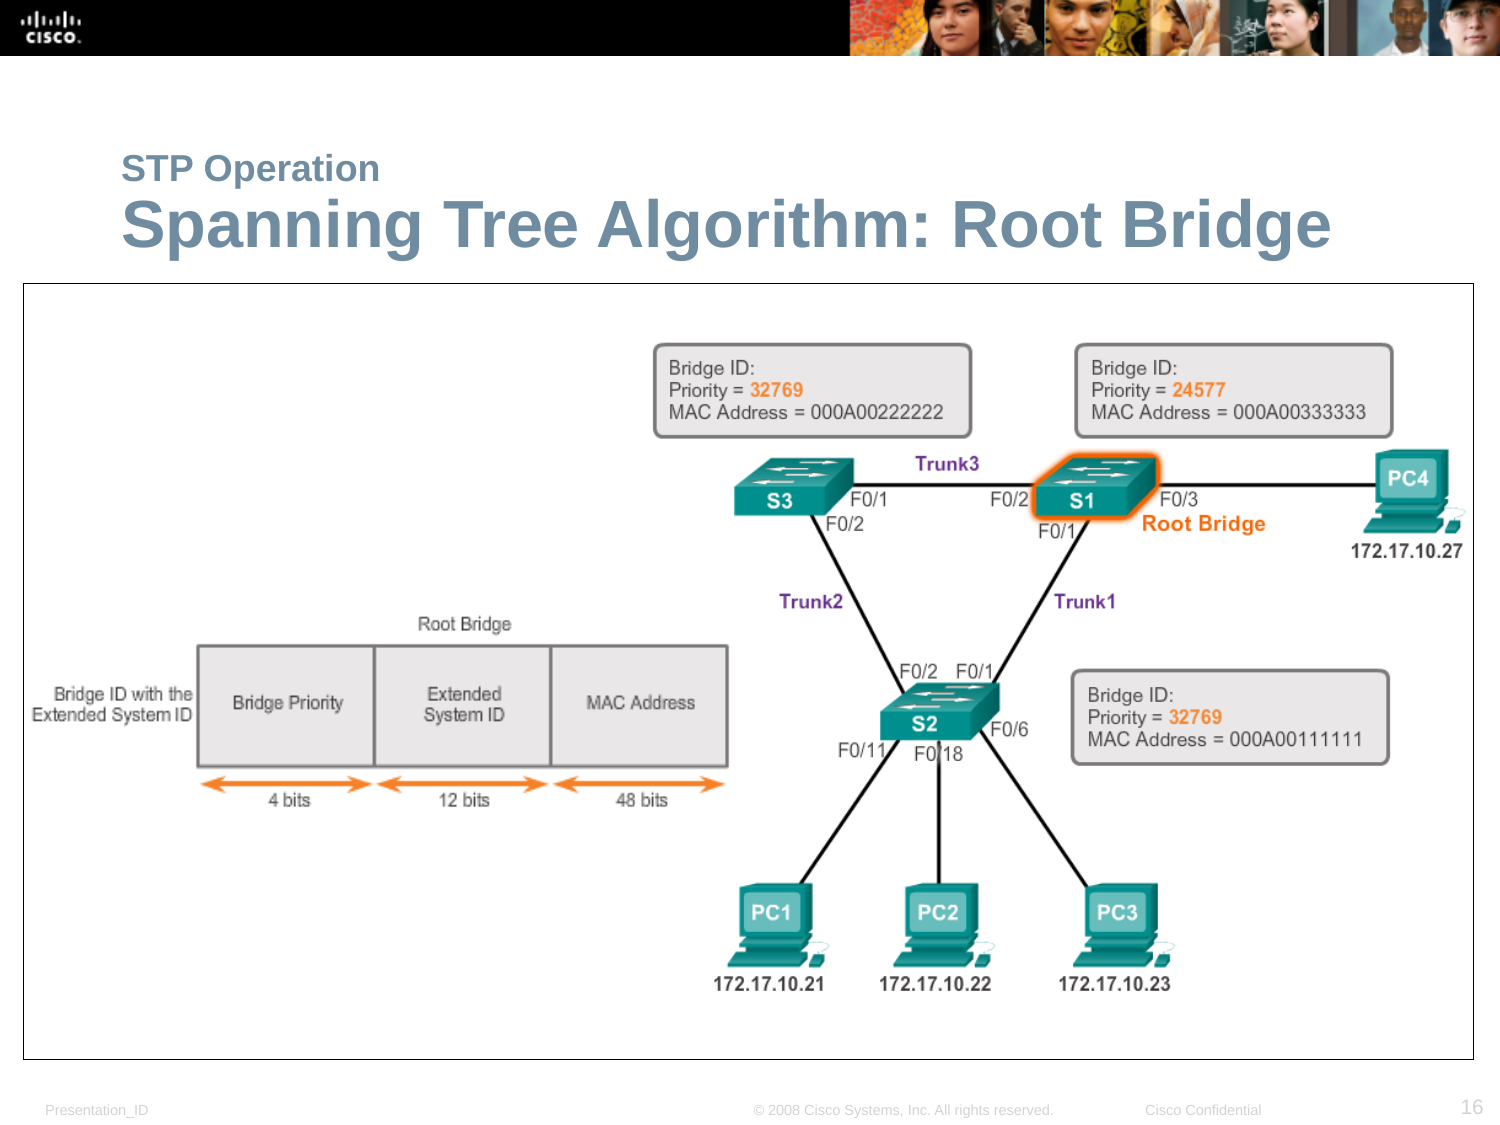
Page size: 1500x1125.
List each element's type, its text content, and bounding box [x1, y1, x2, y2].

text_box [23, 839, 1474, 1060]
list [415, 317, 1500, 1007]
text_box [23, 283, 1474, 526]
title STP Operation Spanning Tree Algorithm: Root Bridge [107, 130, 1444, 269]
picture [0, 528, 748, 832]
picture [0, 0, 1500, 56]
